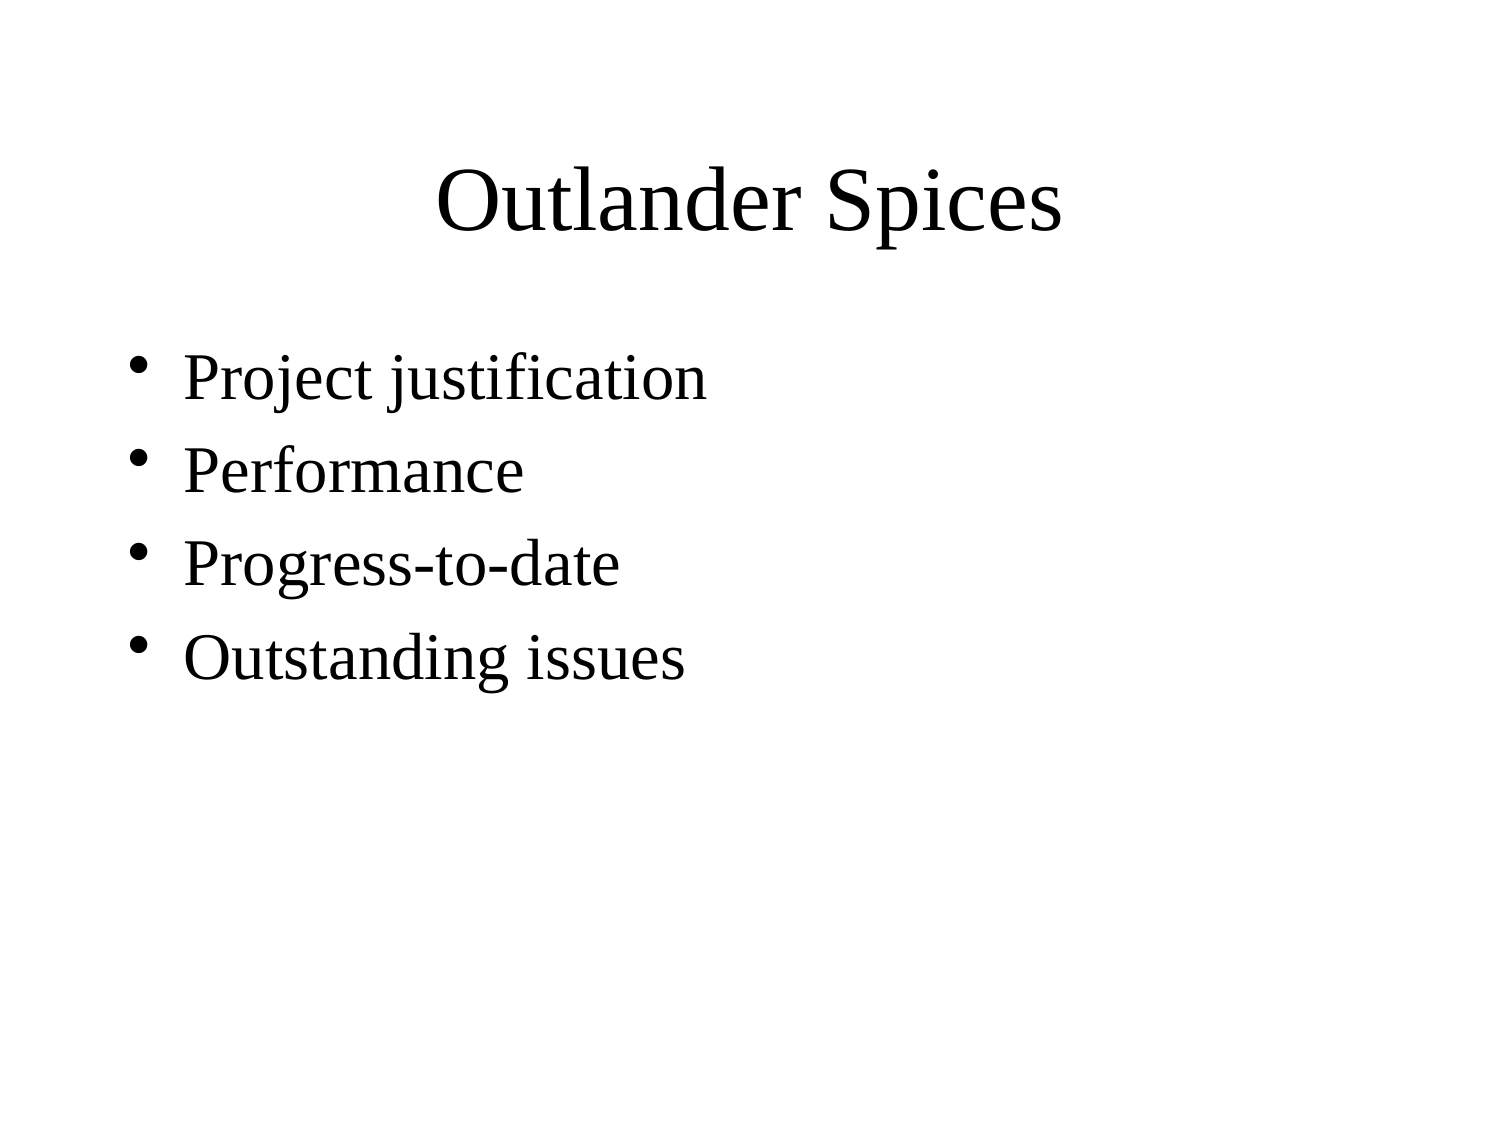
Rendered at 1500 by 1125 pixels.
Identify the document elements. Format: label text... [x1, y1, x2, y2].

title Outlander Spices [112, 99, 1388, 288]
list Project justification Performance Progress-to-date Outstanding issues [112, 324, 1388, 1001]
